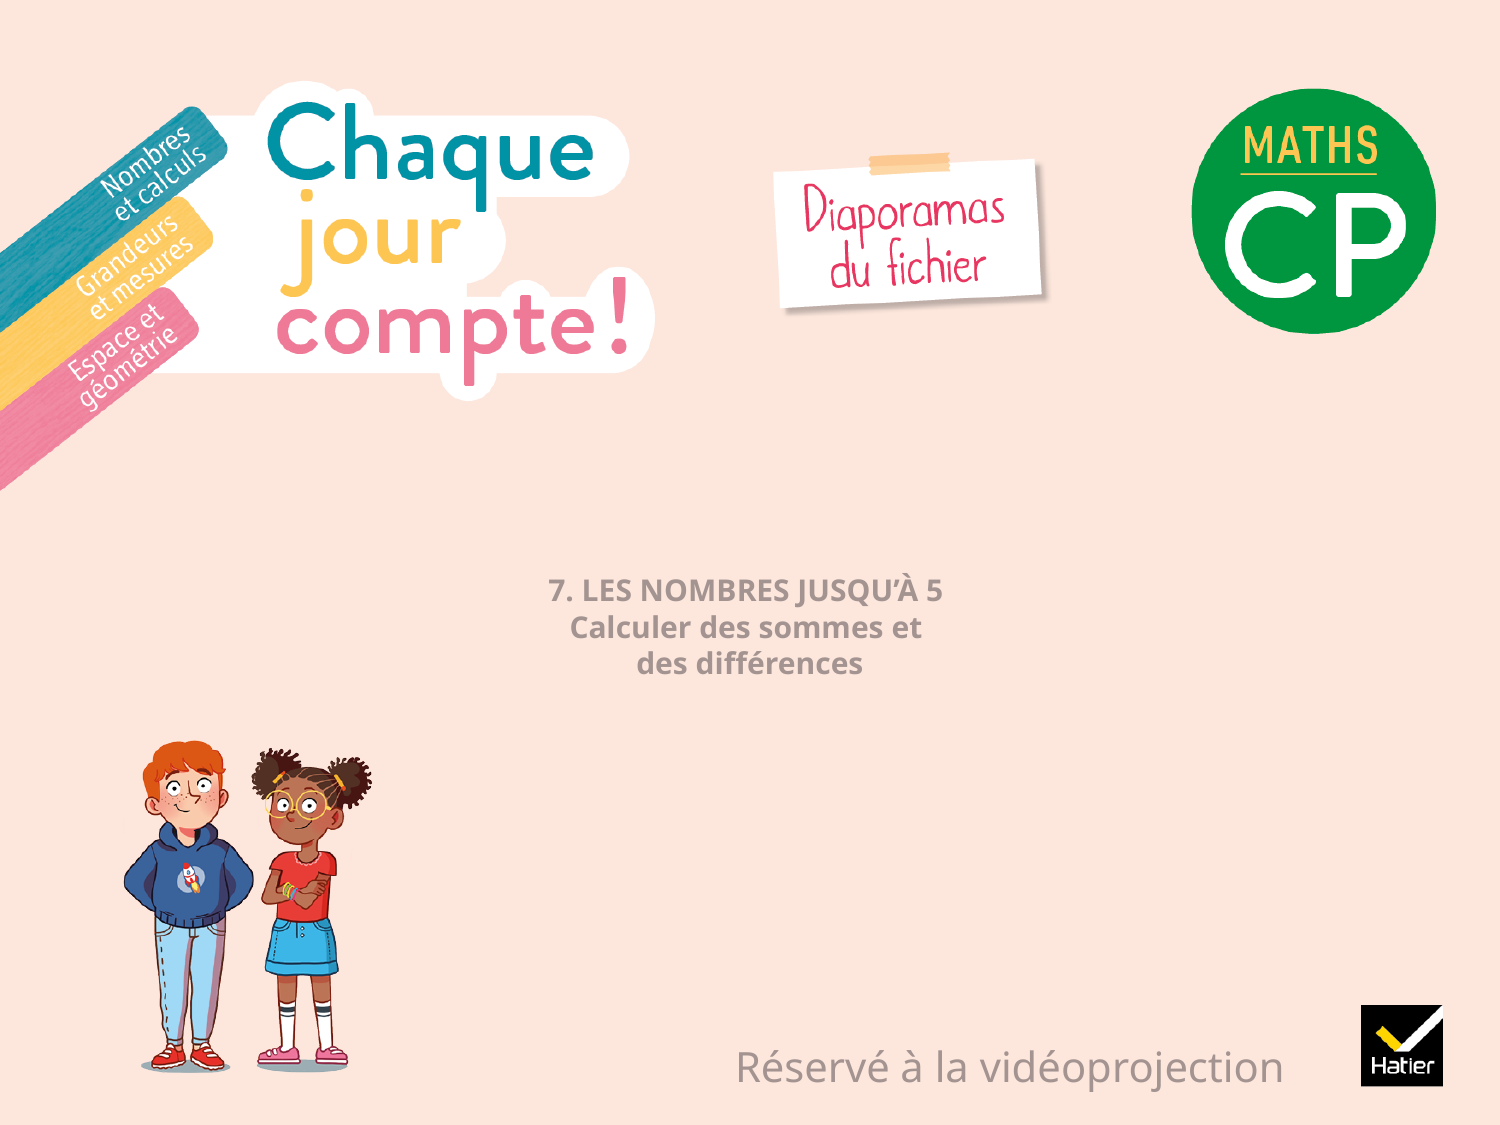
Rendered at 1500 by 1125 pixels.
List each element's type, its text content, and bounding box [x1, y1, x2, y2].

picture [0, 0, 1500, 1125]
title 7. LES NOMBRES JUSQU’À 5 Calculer des sommes et des différences [72, 560, 1428, 692]
text_box Réservé à la vidéoprojection [720, 1030, 1446, 1112]
